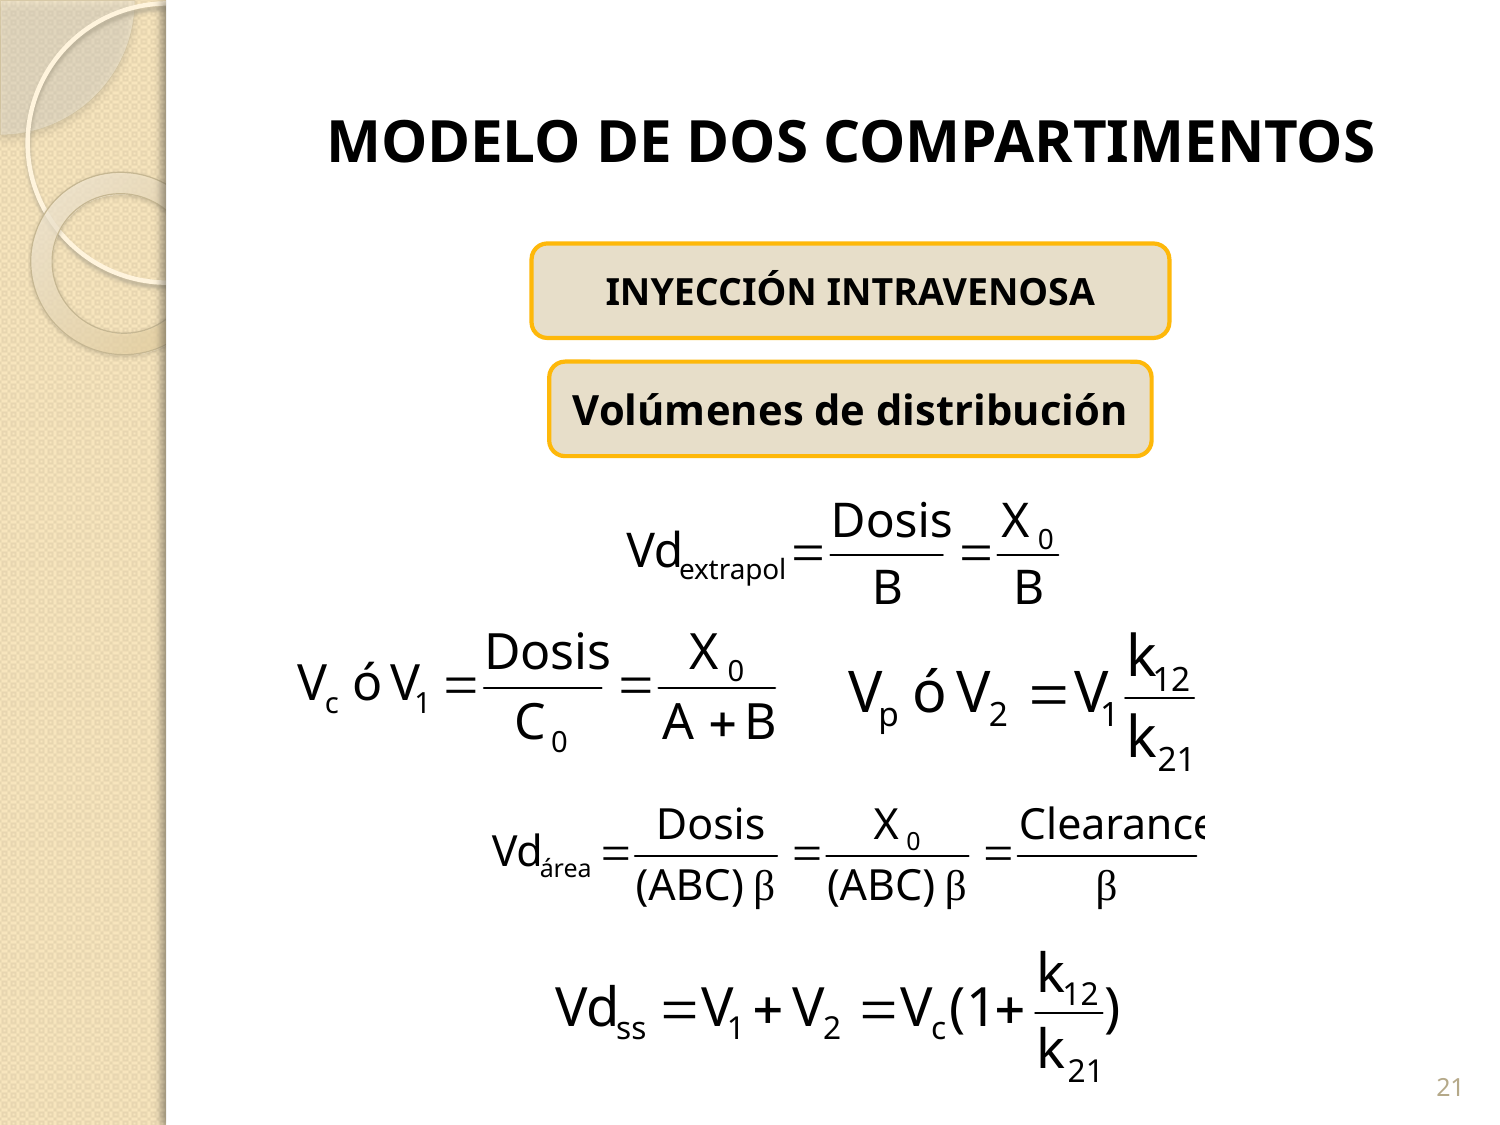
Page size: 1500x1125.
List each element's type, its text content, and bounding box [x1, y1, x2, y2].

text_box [617, 491, 1070, 616]
title MODELO DE DOS COMPARTIMENTOS [235, 45, 1466, 233]
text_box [838, 621, 1207, 785]
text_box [484, 798, 1205, 917]
slide_number 21 [1413, 1034, 1488, 1113]
text_box INYECCIÓN INTRAVENOSA [529, 241, 1172, 341]
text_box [289, 621, 786, 764]
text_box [546, 940, 1130, 1095]
text_box Volúmenes de distribución [547, 359, 1154, 459]
